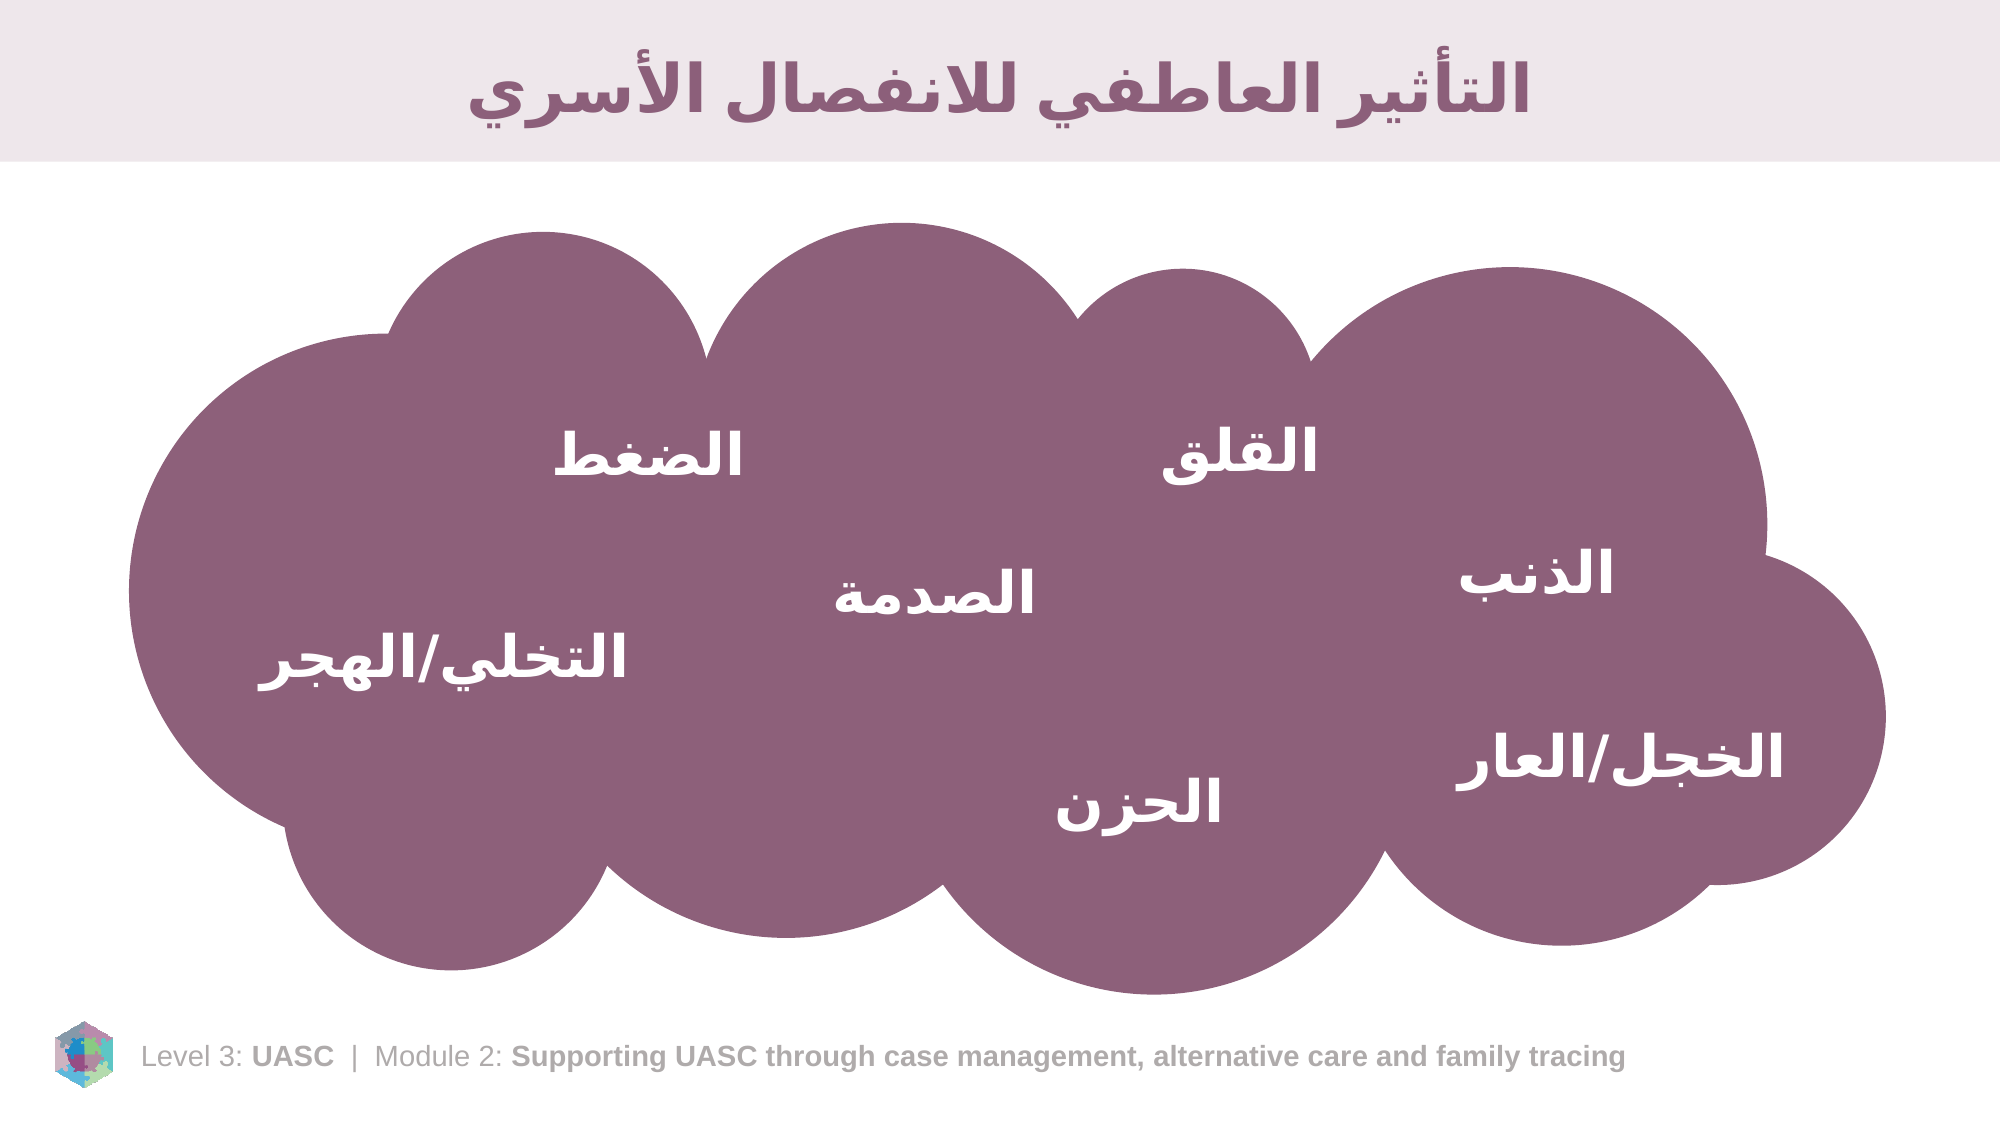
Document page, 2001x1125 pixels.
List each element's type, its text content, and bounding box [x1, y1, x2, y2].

picture [55, 1021, 113, 1088]
title التأثير العاطفي للانفصال الأسري [137, 19, 1863, 163]
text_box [128, 222, 1887, 995]
